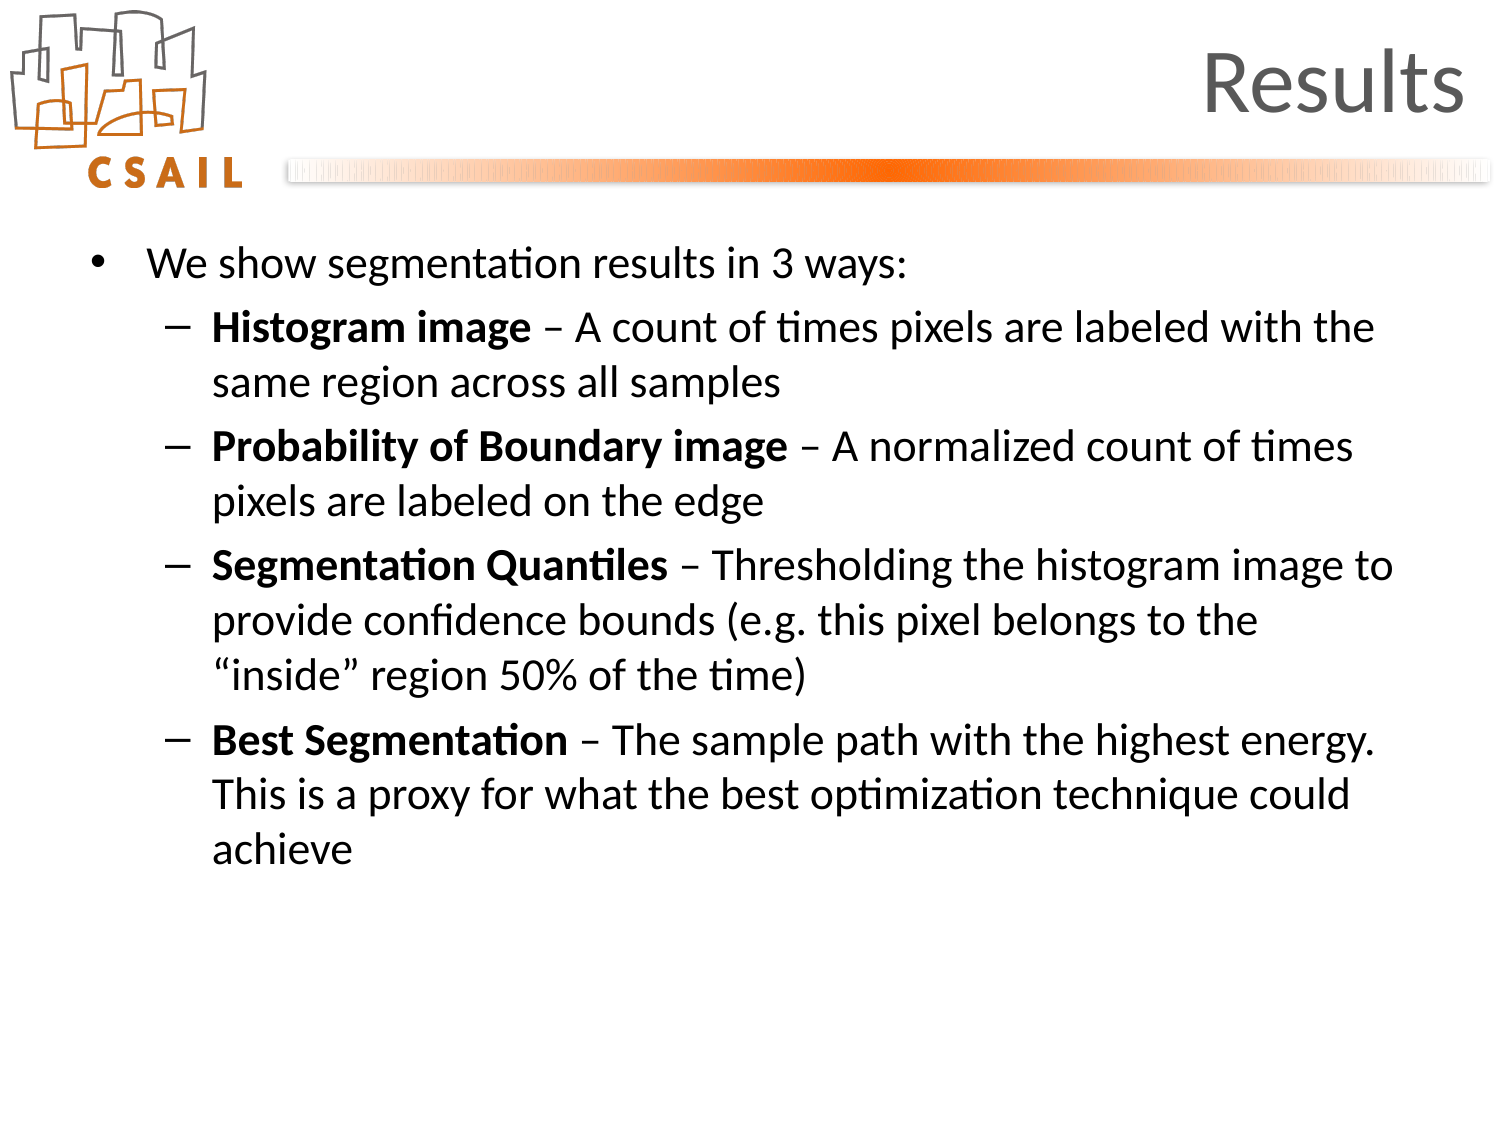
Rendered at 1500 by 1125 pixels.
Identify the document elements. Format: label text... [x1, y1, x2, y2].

picture [10, 10, 242, 188]
list We show segmentation results in 3 ways: Histogram image – A count of times pixels are labeled with the same region across all samples Probability of Boundary image – A normalized count of times pixels are labeled on the edge Segmentation Quantiles – Thresholding the histogram image to provide confidence bounds (e.g. this pixel belongs to the “inside” region 50% of the time) Best Segmentation – The sample path with the highest energy. This is a proxy for what the best optimization technique could achieve [75, 225, 1425, 1005]
title Results [208, 4, 1483, 147]
